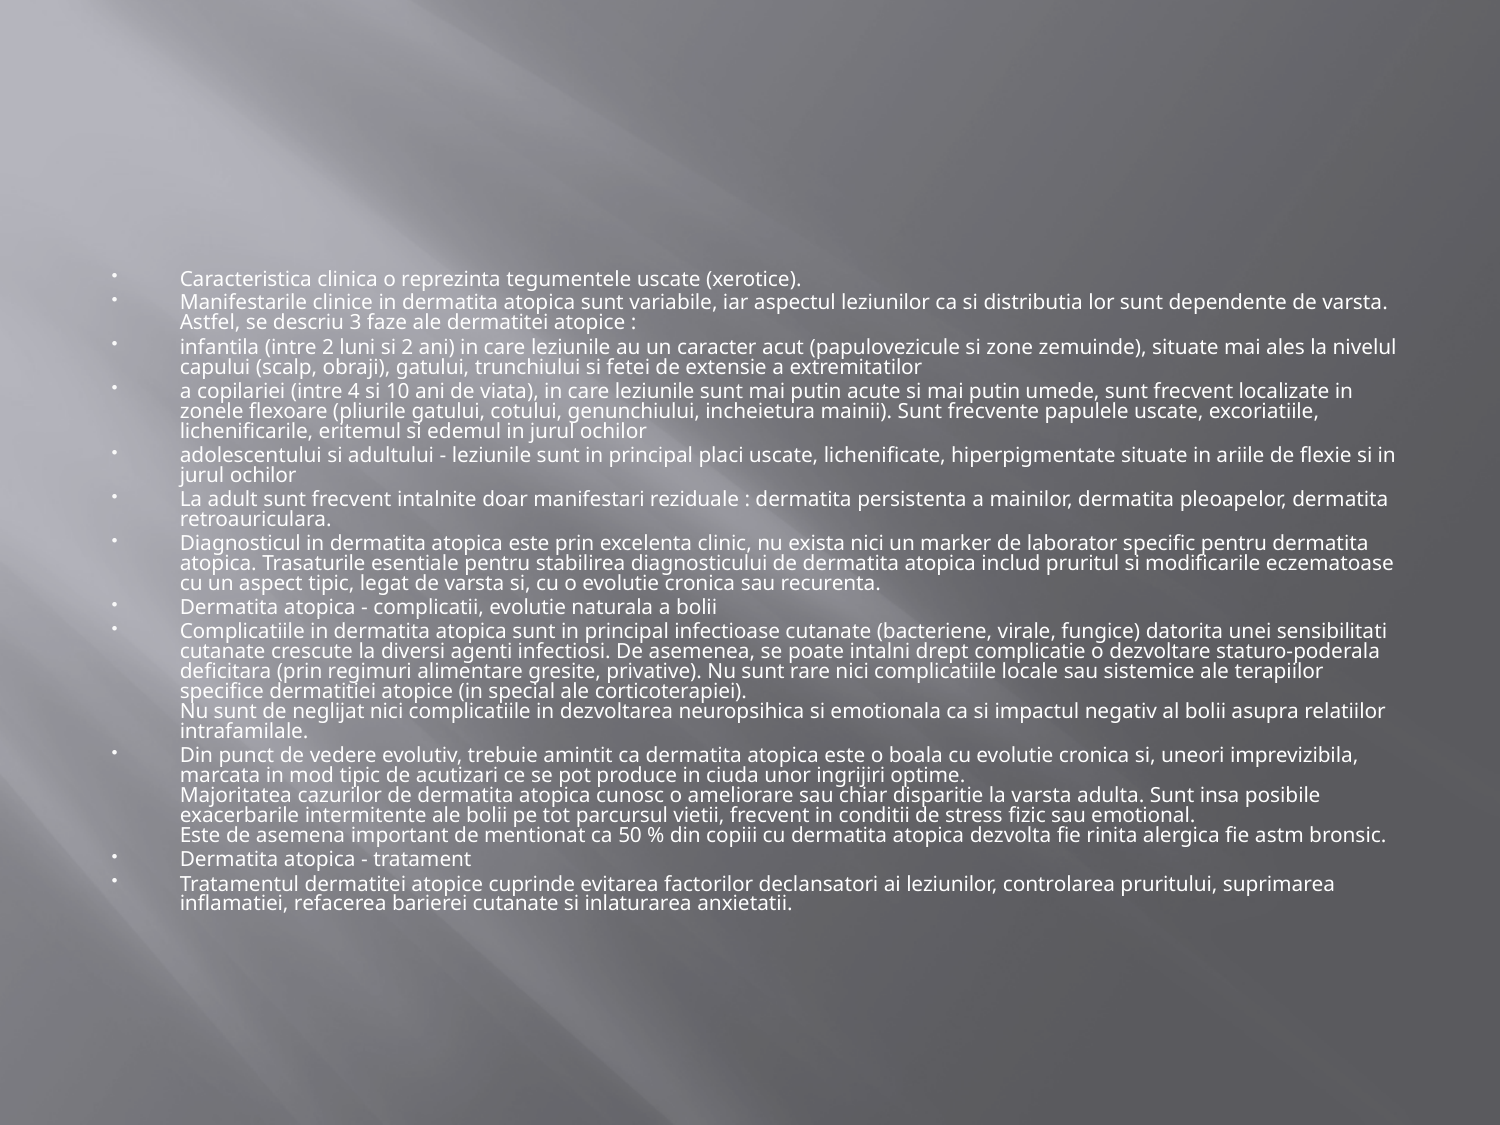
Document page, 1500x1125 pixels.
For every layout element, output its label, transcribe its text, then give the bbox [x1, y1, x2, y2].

list Caracteristica clinica o reprezinta tegumentele uscate (xerotice). Manifestarile clinice in dermatita atopica sunt variabile, iar aspectul leziunilor ca si distributia lor sunt dependente de varsta. Astfel, se descriu 3 faze ale dermatitei atopice : infantila (intre 2 luni si 2 ani) in care leziunile au un caracter acut (papulovezicule si zone zemuinde), situate mai ales la nivelul capului (scalp, obraji), gatului, trunchiului si fetei de extensie a extremitatilor a copilariei (intre 4 si 10 ani de viata), in care leziunile sunt mai putin acute si mai putin umede, sunt frecvent localizate in zonele flexoare (pliurile gatului, cotului, genunchiului, incheietura mainii). Sunt frecvente papulele uscate, excoriatiile, lichenificarile, eritemul si edemul in jurul ochilor adolescentului si adultului - leziunile sunt in principal placi uscate, lichenificate, hiperpigmentate situate in ariile de flexie si in jurul ochilor La adult sunt frecvent intalnite doar manifestari reziduale : dermatita persistenta a mainilor, dermatita pleoapelor, dermatita retroauriculara. Diagnosticul in dermatita atopica este prin excelenta clinic, nu exista nici un marker de laborator specific pentru dermatita atopica. Trasaturile esentiale pentru stabilirea diagnosticului de dermatita atopica includ pruritul si modificarile eczematoase cu un aspect tipic, legat de varsta si, cu o evolutie cronica sau recurenta. Dermatita atopica - complicatii, evolutie naturala a bolii Complicatiile in dermatita atopica sunt in principal infectioase cutanate (bacteriene, virale, fungice) datorita unei sensibilitati cutanate crescute la diversi agenti infectiosi. De asemenea, se poate intalni drept complicatie o dezvoltare staturo-poderala deficitara (prin regimuri alimentare gresite, privative). Nu sunt rare nici complicatiile locale sau sistemice ale terapiilor specifice dermatitiei atopice (in special ale corticoterapiei). Nu sunt de neglijat nici complicatiile in dezvoltarea neuropsihica si emotionala ca si impactul negativ al bolii asupra relatiilor intrafamilale. Din punct de vedere evolutiv, trebuie amintit ca dermatita atopica este o boala cu evolutie cronica si, uneori imprevizibila, marcata in mod tipic de acutizari ce se pot produce in ciuda unor ingrijiri optime. Majoritatea cazurilor de dermatita atopica cunosc o ameliorare sau chiar disparitie la varsta adulta. Sunt insa posibile exacerbarile intermitente ale bolii pe tot parcursul vietii, frecvent in conditii de stress fizic sau emotional. Este de asemena important de mentionat ca 50 % din copiii cu dermatita atopica dezvolta fie rinita alergica fie astm bronsic. Dermatita atopica - tratament Tratamentul dermatitei atopice cuprinde evitarea factorilor declansatori ai leziunilor, controlarea pruritului, suprimarea inflamatiei, refacerea barierei cutanate si inlaturarea anxietatii. [74, 262, 1426, 1036]
